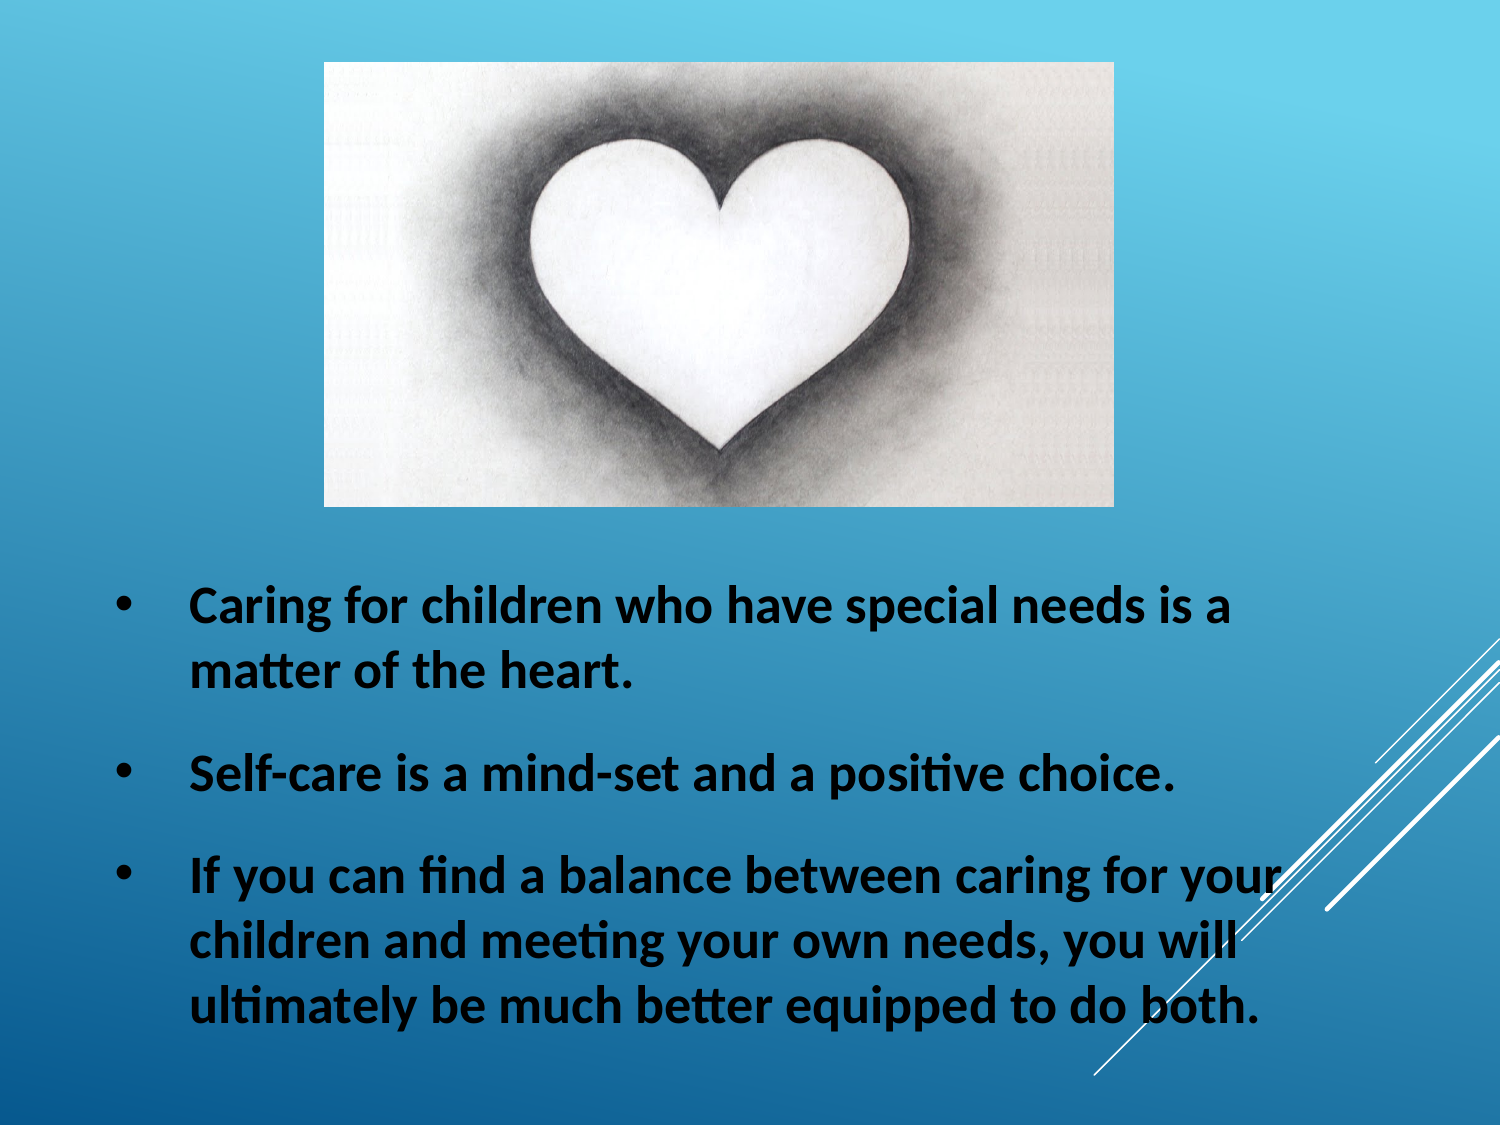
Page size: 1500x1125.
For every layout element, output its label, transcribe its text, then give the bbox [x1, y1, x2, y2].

picture [324, 62, 1115, 507]
text_box Caring for children who have special needs is a matter of the heart. Self-care is a mind-set and a positive choice. If you can find a balance between caring for your children and meeting your own needs, you will ultimately be much better equipped to do both. [99, 562, 1388, 1042]
